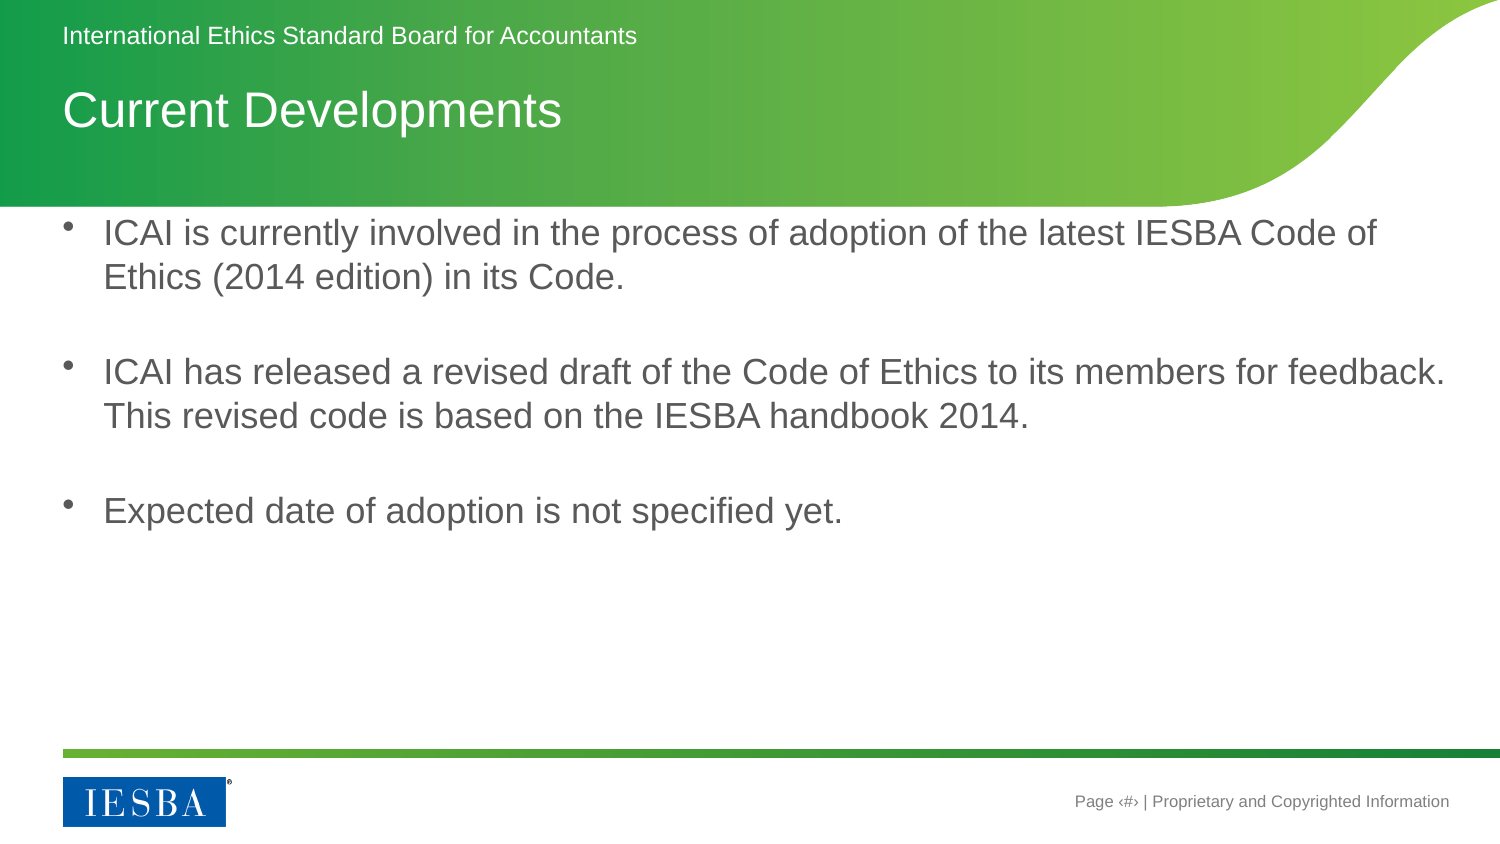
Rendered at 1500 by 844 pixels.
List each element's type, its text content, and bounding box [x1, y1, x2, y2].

text_box International Ethics Standard Board for Accountants [62, 19, 913, 50]
picture [0, 0, 1500, 207]
list ICAI is currently involved in the process of adoption of the latest IESBA Code of Ethics (2014 edition) in its Code. ICAI has released a revised draft of the Code of Ethics to its members for feedback. This revised code is based on the IESBA handbook 2014. Expected date of adoption is not specified yet. [61, 208, 1451, 748]
title Current Developments [61, 74, 1301, 142]
picture [63, 777, 232, 827]
